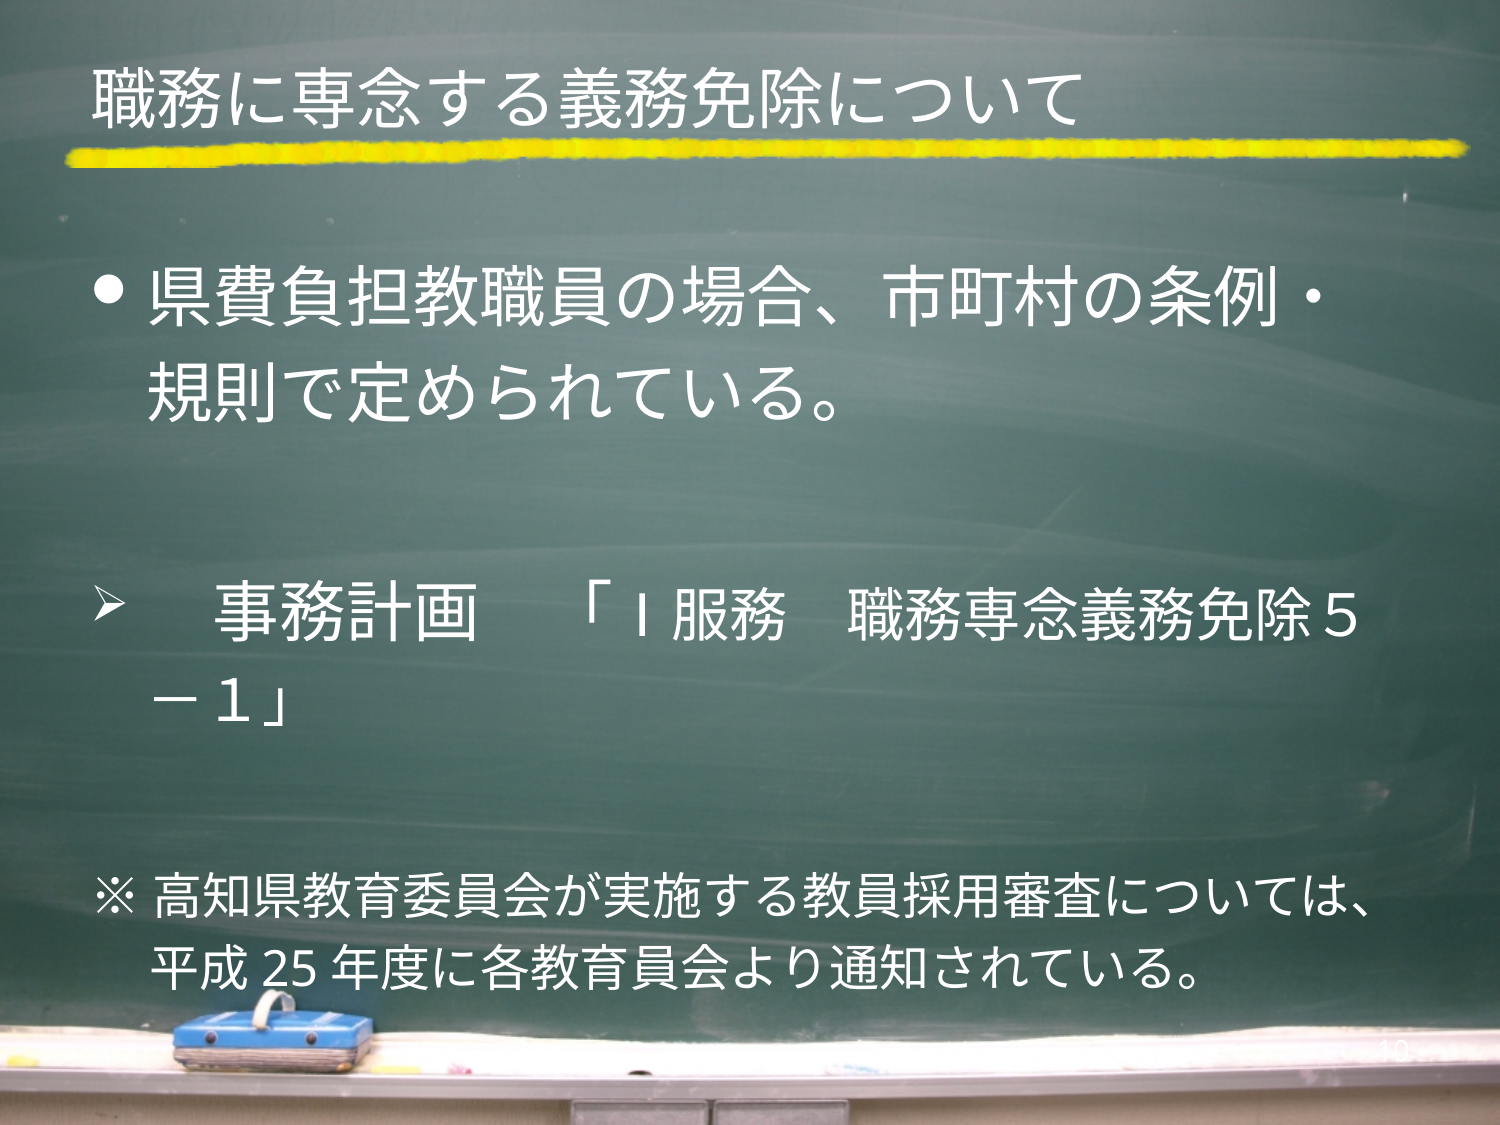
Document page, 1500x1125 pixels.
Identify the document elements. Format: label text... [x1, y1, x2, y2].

title 職務に専念する義務免除について [75, 45, 1425, 149]
slide_number 10 [1074, 1024, 1425, 1103]
list 県費負担教職員の場合、市町村の条例・規則で定められている。 事務計画 「Ⅰ服務 職務専念義務免除５－１」 ※高知県教育委員会が実施する教員採用審査については、平成25年度に各教育員会より通知されている。 [75, 231, 1425, 1005]
picture [0, 0, 1500, 1125]
